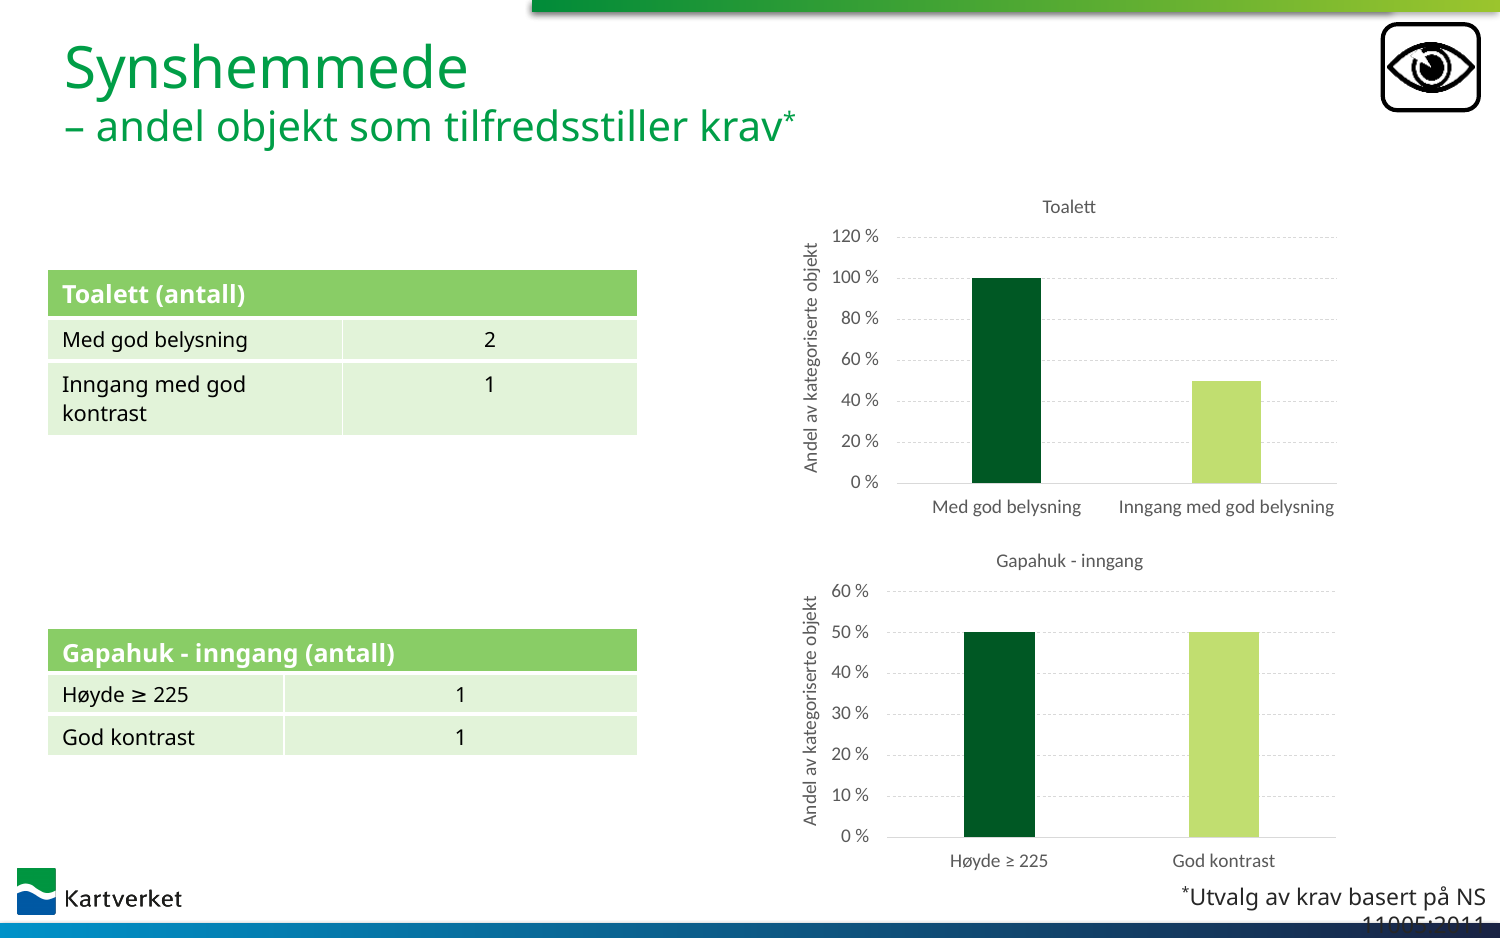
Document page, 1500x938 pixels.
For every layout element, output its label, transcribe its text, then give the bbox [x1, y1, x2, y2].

table_header Toalett (antall) [48, 270, 637, 316]
table_cell God kontrast [48, 716, 283, 755]
table_cell Med god belysning [48, 320, 342, 359]
table_cell 1 [285, 716, 637, 755]
picture [791, 541, 1348, 880]
text_box Synshemmede – andel objekt som tilfredsstiller krav* [49, 24, 1431, 158]
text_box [1382, 24, 1480, 111]
text_box *Utvalg av krav basert på NS 11005:2011 [1068, 873, 1500, 938]
table_cell Høyde ≥ 225 [48, 675, 283, 712]
table_cell Inngang med god kontrast [48, 363, 342, 435]
table_cell 1 [343, 363, 637, 435]
table_cell 1 [285, 675, 637, 712]
table_cell 2 [343, 320, 637, 359]
table_header Gapahuk - inngang (antall) [48, 629, 637, 671]
picture [791, 187, 1348, 526]
